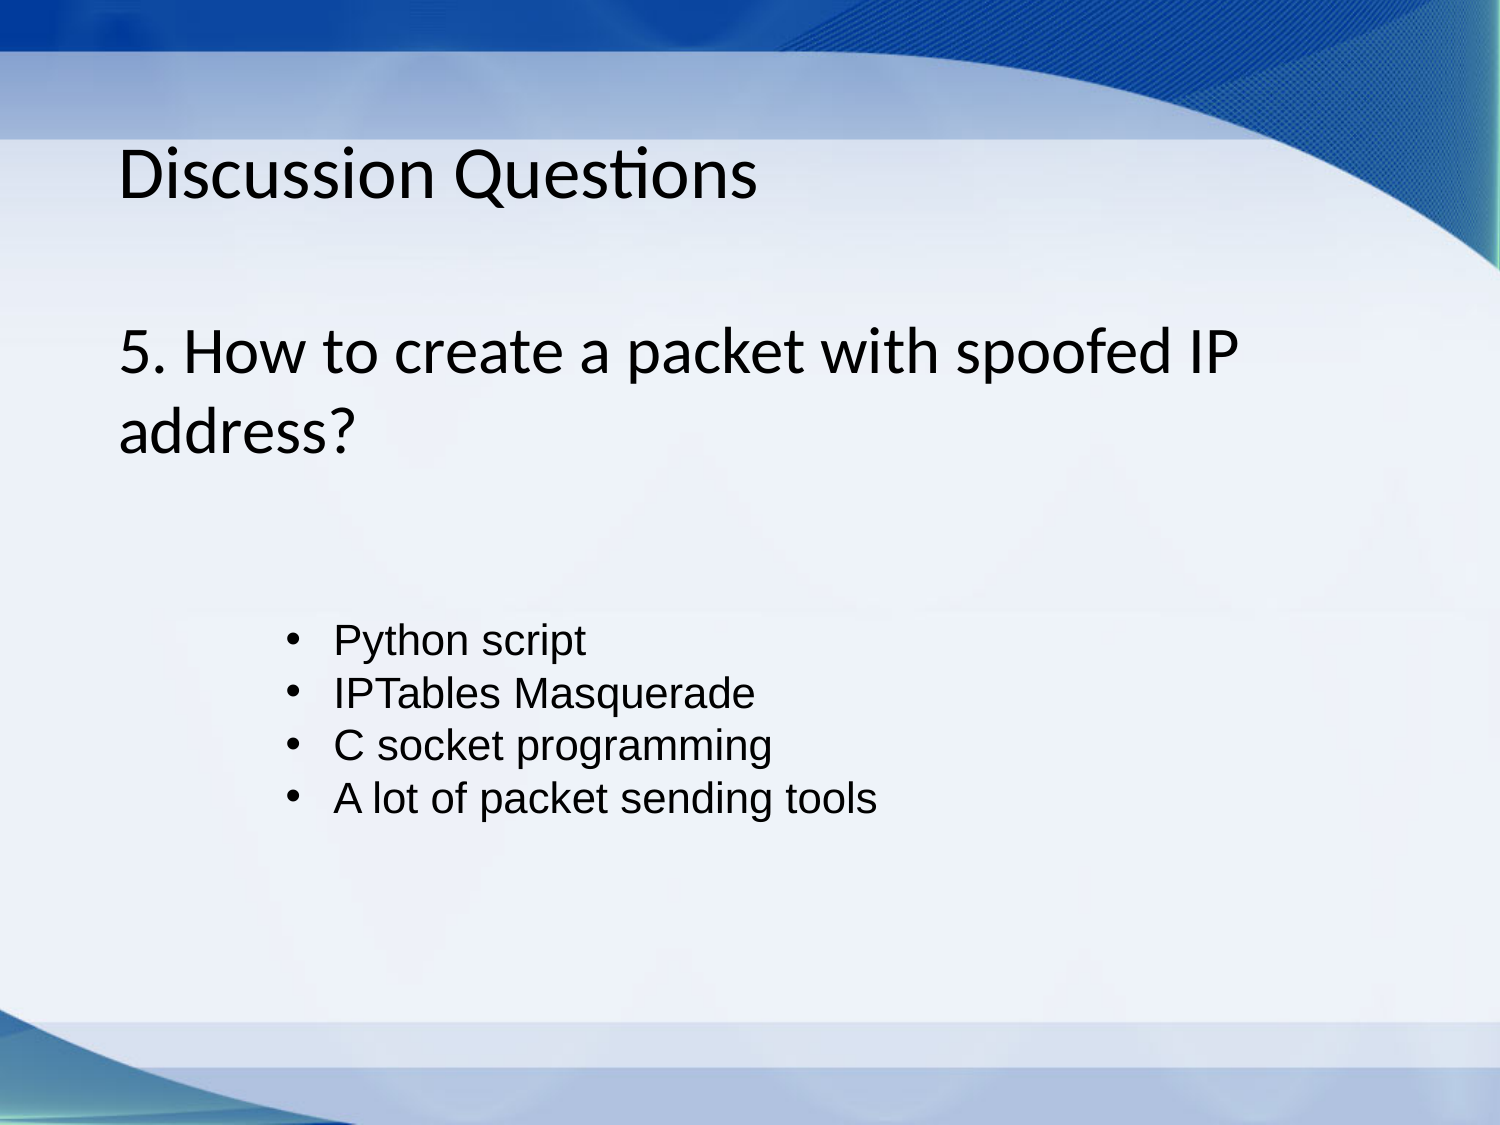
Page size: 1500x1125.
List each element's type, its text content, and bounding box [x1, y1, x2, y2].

picture [0, 0, 1500, 1125]
list 5. How to create a packet with spoofed IP address? [103, 299, 1397, 1014]
title Discussion Questions [103, 59, 1397, 278]
text_box Python script IPTables Masquerade C socket programming A lot of packet sending tools [270, 604, 894, 830]
